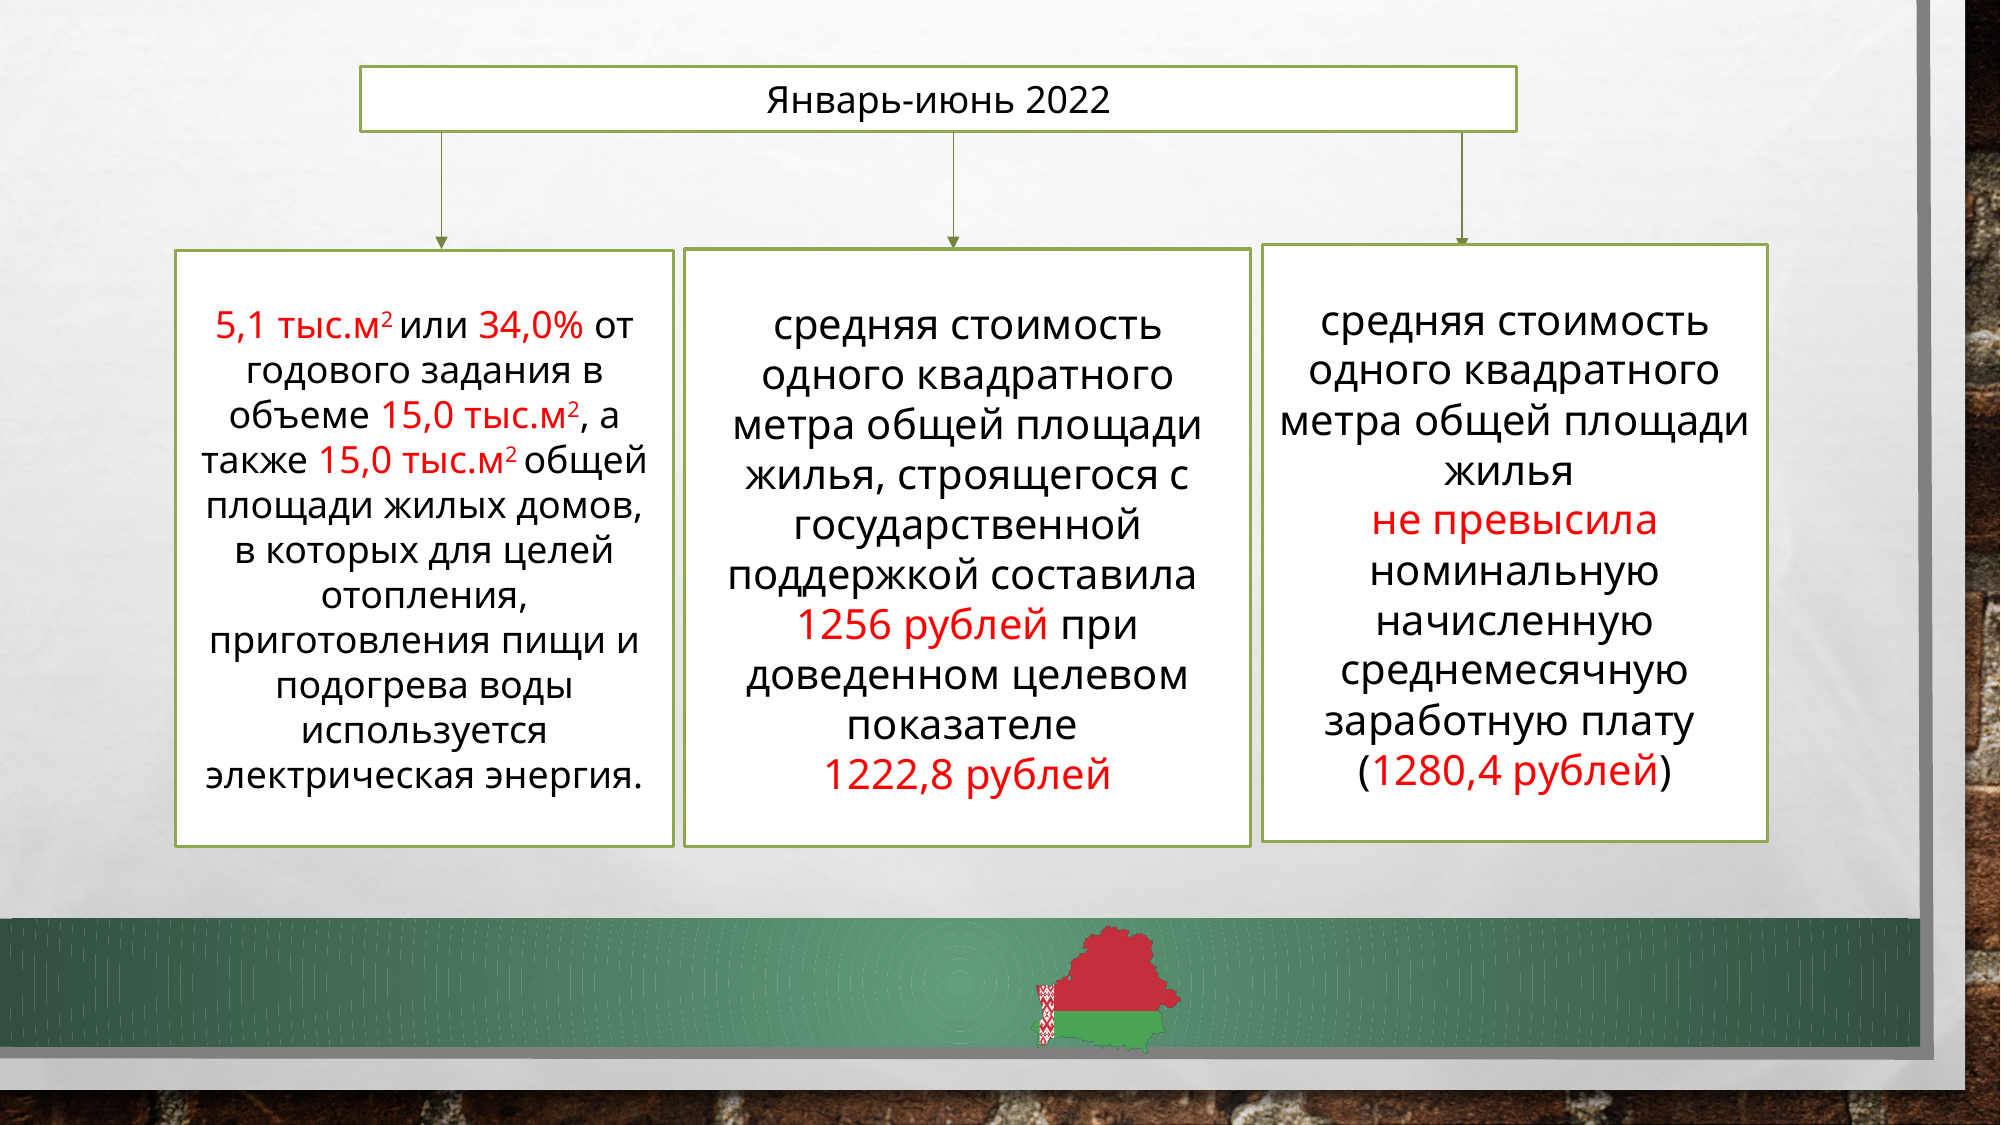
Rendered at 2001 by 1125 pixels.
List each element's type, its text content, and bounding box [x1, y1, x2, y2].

text_box 5,1 тыс.м2 или 34,0% от годового задания в объеме 15,0 тыс.м2, а также 15,0 тыс.м2 общей площади жилых домов, в которых для целей отопления, приготовления пищи и подогрева воды используется электрическая энергия. [174, 249, 675, 848]
picture [1031, 924, 1181, 1055]
text_box Январь-июнь 2022 [359, 65, 1518, 133]
picture [0, 0, 2000, 1125]
text_box средняя стоимость одного квадратного метра общей площади жилья не превысила номинальную начисленную среднемесячную заработную плату (1280,4 рублей) [1261, 243, 1769, 843]
text_box средняя стоимость одного квадратного метра общей площади жилья, строящегося с государственной поддержкой составила 1256 рублей при доведенном целевом показателе 1222,8 рублей [683, 247, 1252, 848]
